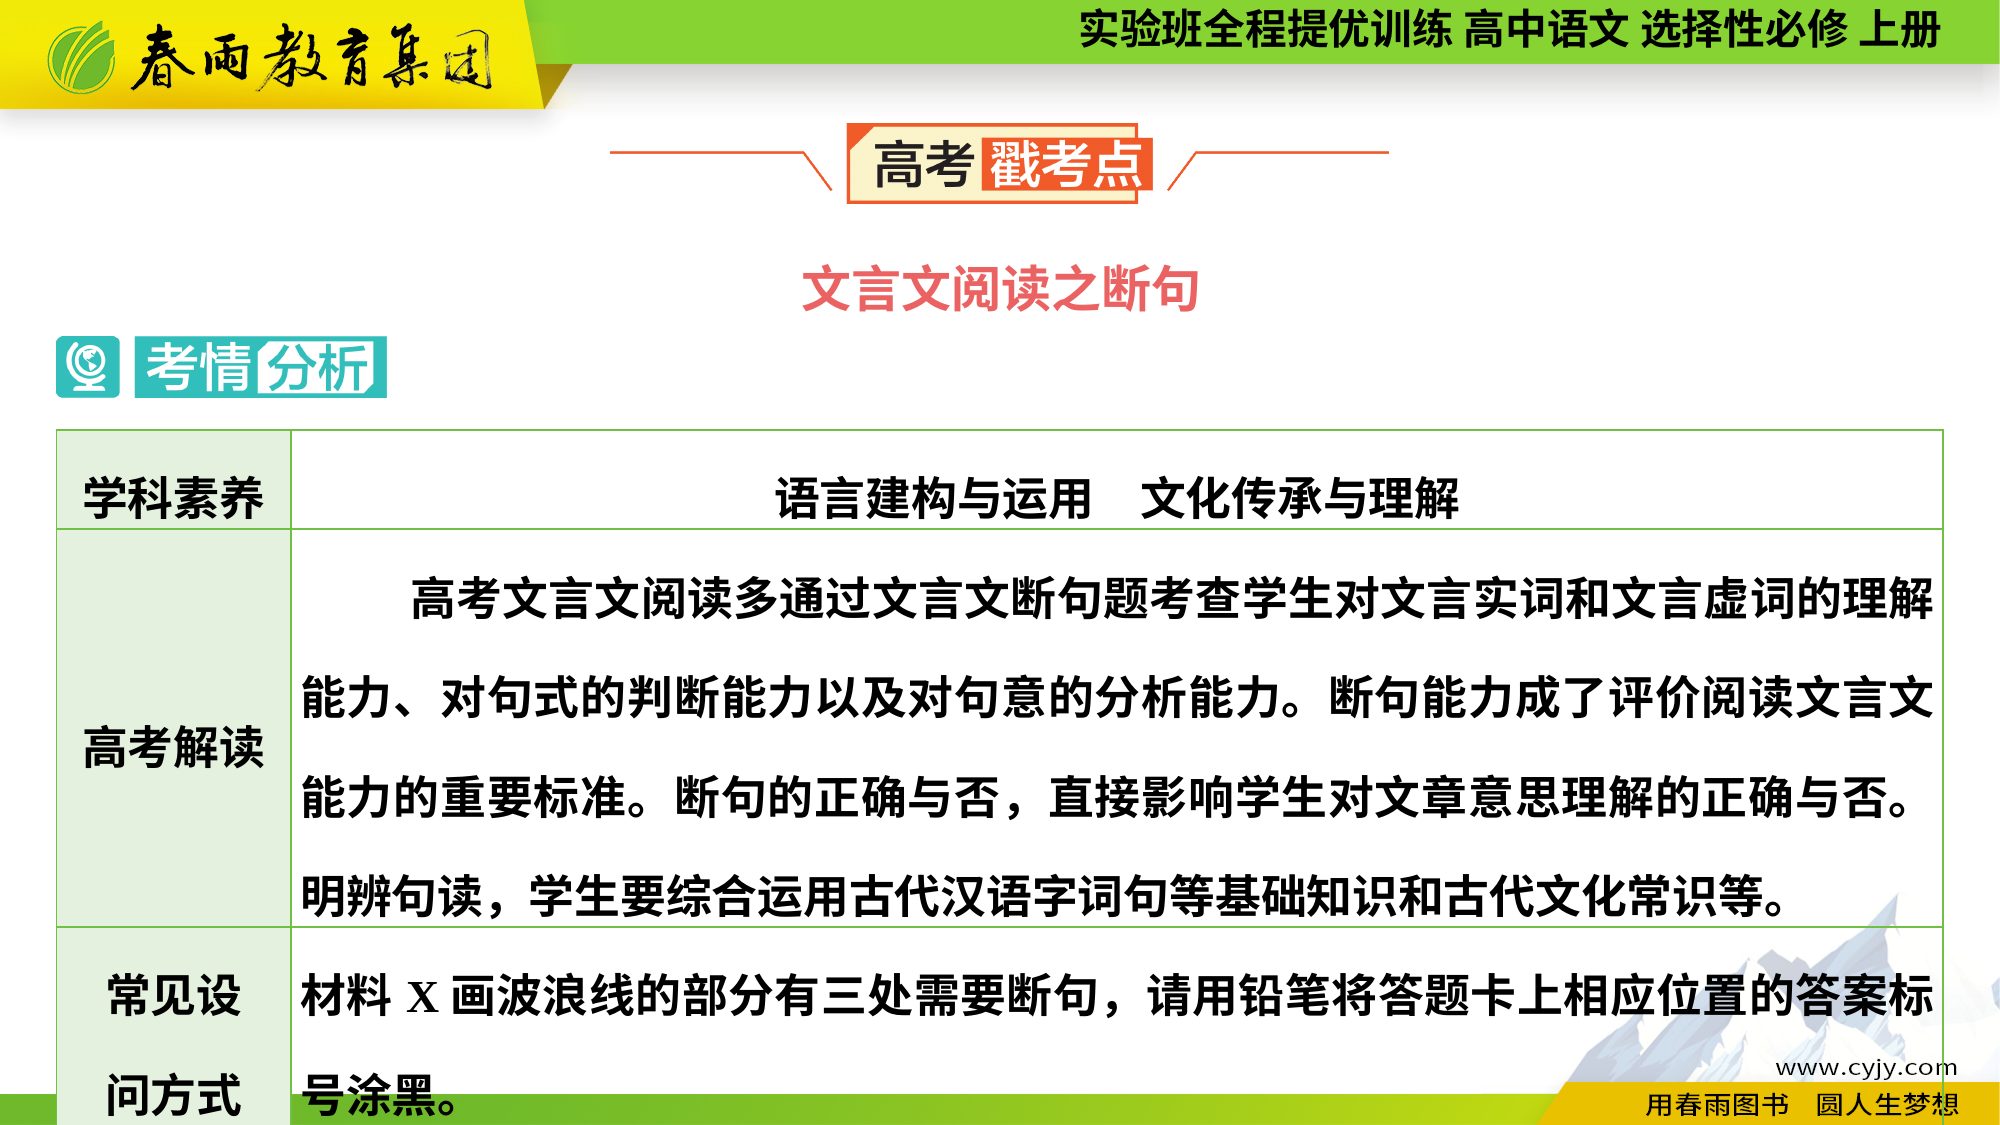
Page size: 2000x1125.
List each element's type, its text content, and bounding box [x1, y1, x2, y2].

list 文言文阅读之断句 [59, 219, 1944, 315]
picture [0, 0, 2000, 1125]
table_cell 高考解读 [57, 530, 290, 926]
table_cell 常见设 问方式 [57, 928, 290, 1125]
table_cell 材料X画波浪线的部分有三处需要断句，请用铅笔将答题卡上相应位置的答案标号涂黑。 [292, 928, 1942, 1125]
table_header 语言建构与运用 文化传承与理解 [292, 431, 1942, 528]
table_header 学科素养 [57, 431, 290, 528]
table_cell 高考文言文阅读多通过文言文断句题考查学生对文言实词和文言虚词的理解能力、对句式的判断能力以及对句意的分析能力。断句能力成了评价阅读文言文能力的重要标准。断句的正确与否，直接影响学生对文章意思理解的正确与否。明辨句读，学生要综合运用古代汉语字词句等基础知识和古代文化常识等。 [292, 530, 1942, 926]
